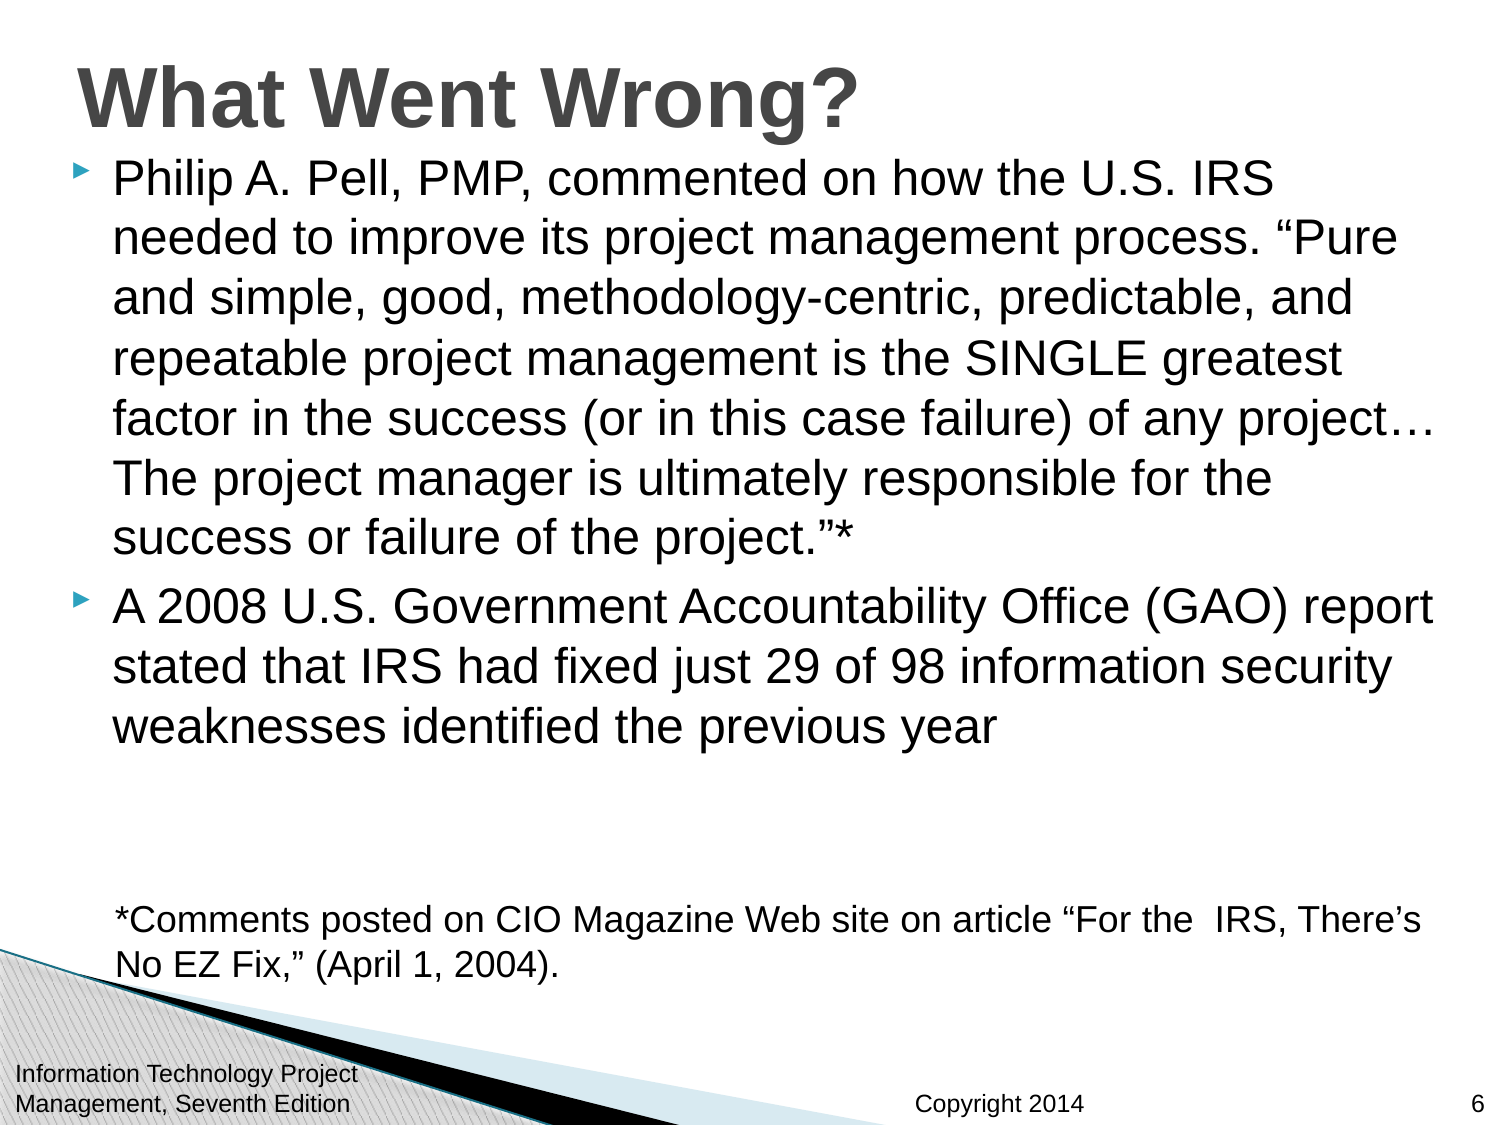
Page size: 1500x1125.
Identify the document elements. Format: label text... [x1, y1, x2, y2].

footer Information Technology Project Management, Seventh Edition [0, 1065, 425, 1125]
list Philip A. Pell, PMP, commented on how the U.S. IRS needed to improve its project management process. “Pure and simple, good, methodology-centric, predictable, and repeatable project management is the SINGLE greatest factor in the success (or in this case failure) of any project… The project manager is ultimately responsible for the success or failure of the project.”* A 2008 U.S. Government Accountability Office (GAO) report stated that IRS had fixed just 29 of 98 information security weaknesses identified the previous year [37, 137, 1463, 881]
title What Went Wrong? [62, 0, 1413, 188]
text_box *Comments posted on CIO Magazine Web site on article “For the IRS, There’s No EZ Fix,” (April 1, 2004). [99, 887, 1475, 993]
slide_number 6 [1408, 1065, 1500, 1125]
